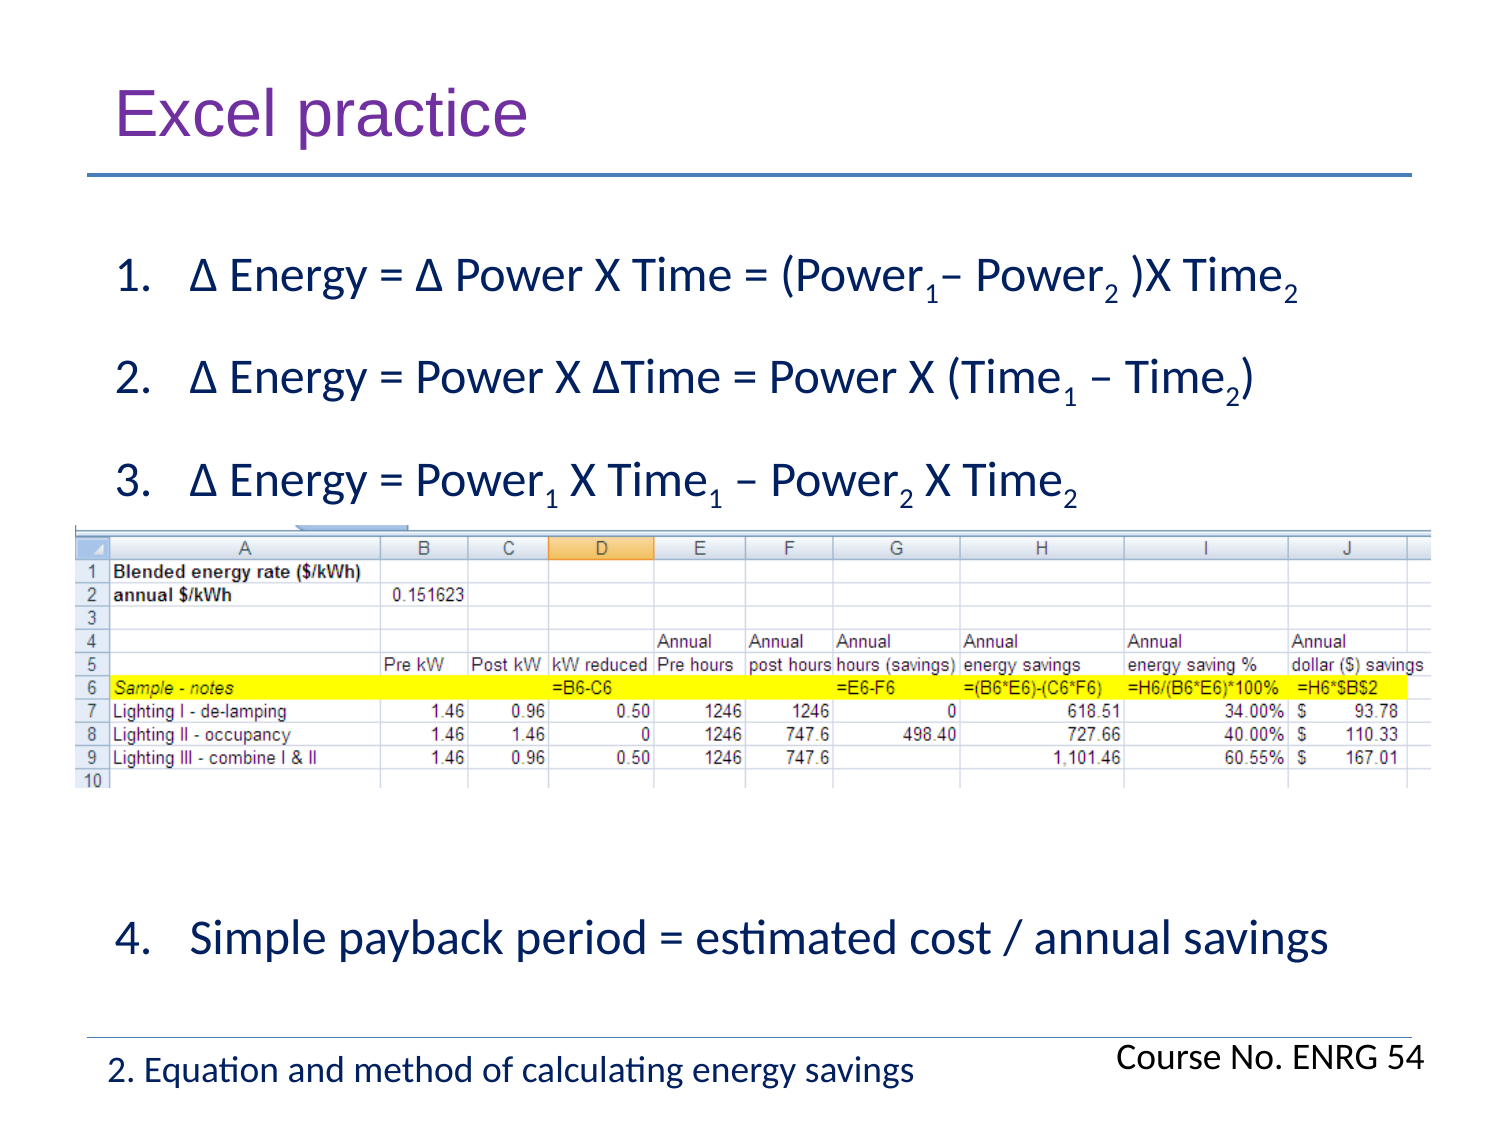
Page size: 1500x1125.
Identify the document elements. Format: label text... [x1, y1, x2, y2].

text_box Course No. ENRG 54 [1101, 1024, 1441, 1085]
text_box Excel practice [99, 62, 838, 158]
text_box 2. Equation and method of calculating energy savings [92, 1046, 931, 1098]
text_box ∆ Energy = ∆ Power X Time = (Power1– Power2 )X Time2 ∆ Energy = Power X ∆Time = Power X (Time1 – Time2) ∆ Energy = Power1 X Time1 – Power2 X Time2 Simple payback period = estimated cost / annual savings [99, 797, 1388, 972]
picture [74, 524, 1432, 788]
text_box ∆ Energy = ∆ Power X Time = (Power1– Power2 )X Time2 ∆ Energy = Power X ∆Time = Power X (Time1 – Time2) ∆ Energy = Power1 X Time1 – Power2 X Time2 Simple payback period = estimated cost / annual savings [99, 199, 1388, 523]
